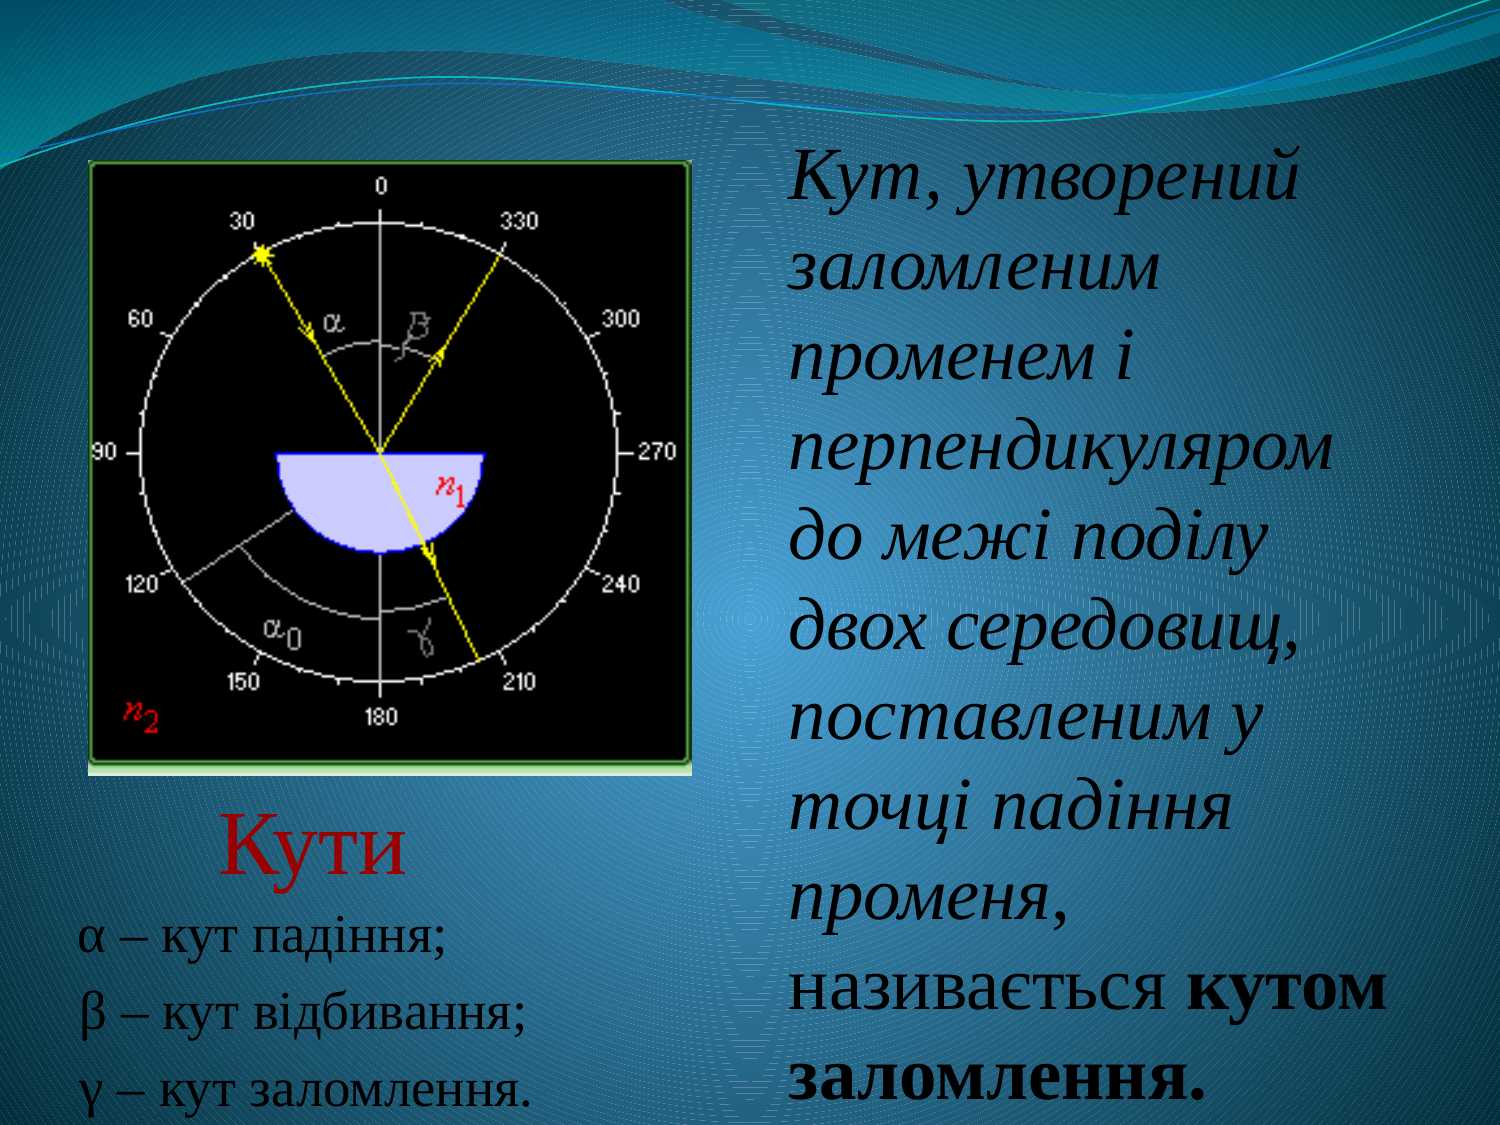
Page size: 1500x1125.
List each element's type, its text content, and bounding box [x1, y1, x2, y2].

list α – кут падіння; β – кут відбивання; γ – кут заломлення. [58, 890, 669, 1125]
text_box Кут, утворений заломленим променем і перпендикуляром до межі поділу двох середовищ, поставленим у точці падіння променя, називається кутом заломлення. [774, 117, 1418, 1122]
title Кути [218, 810, 729, 893]
picture [88, 160, 692, 776]
